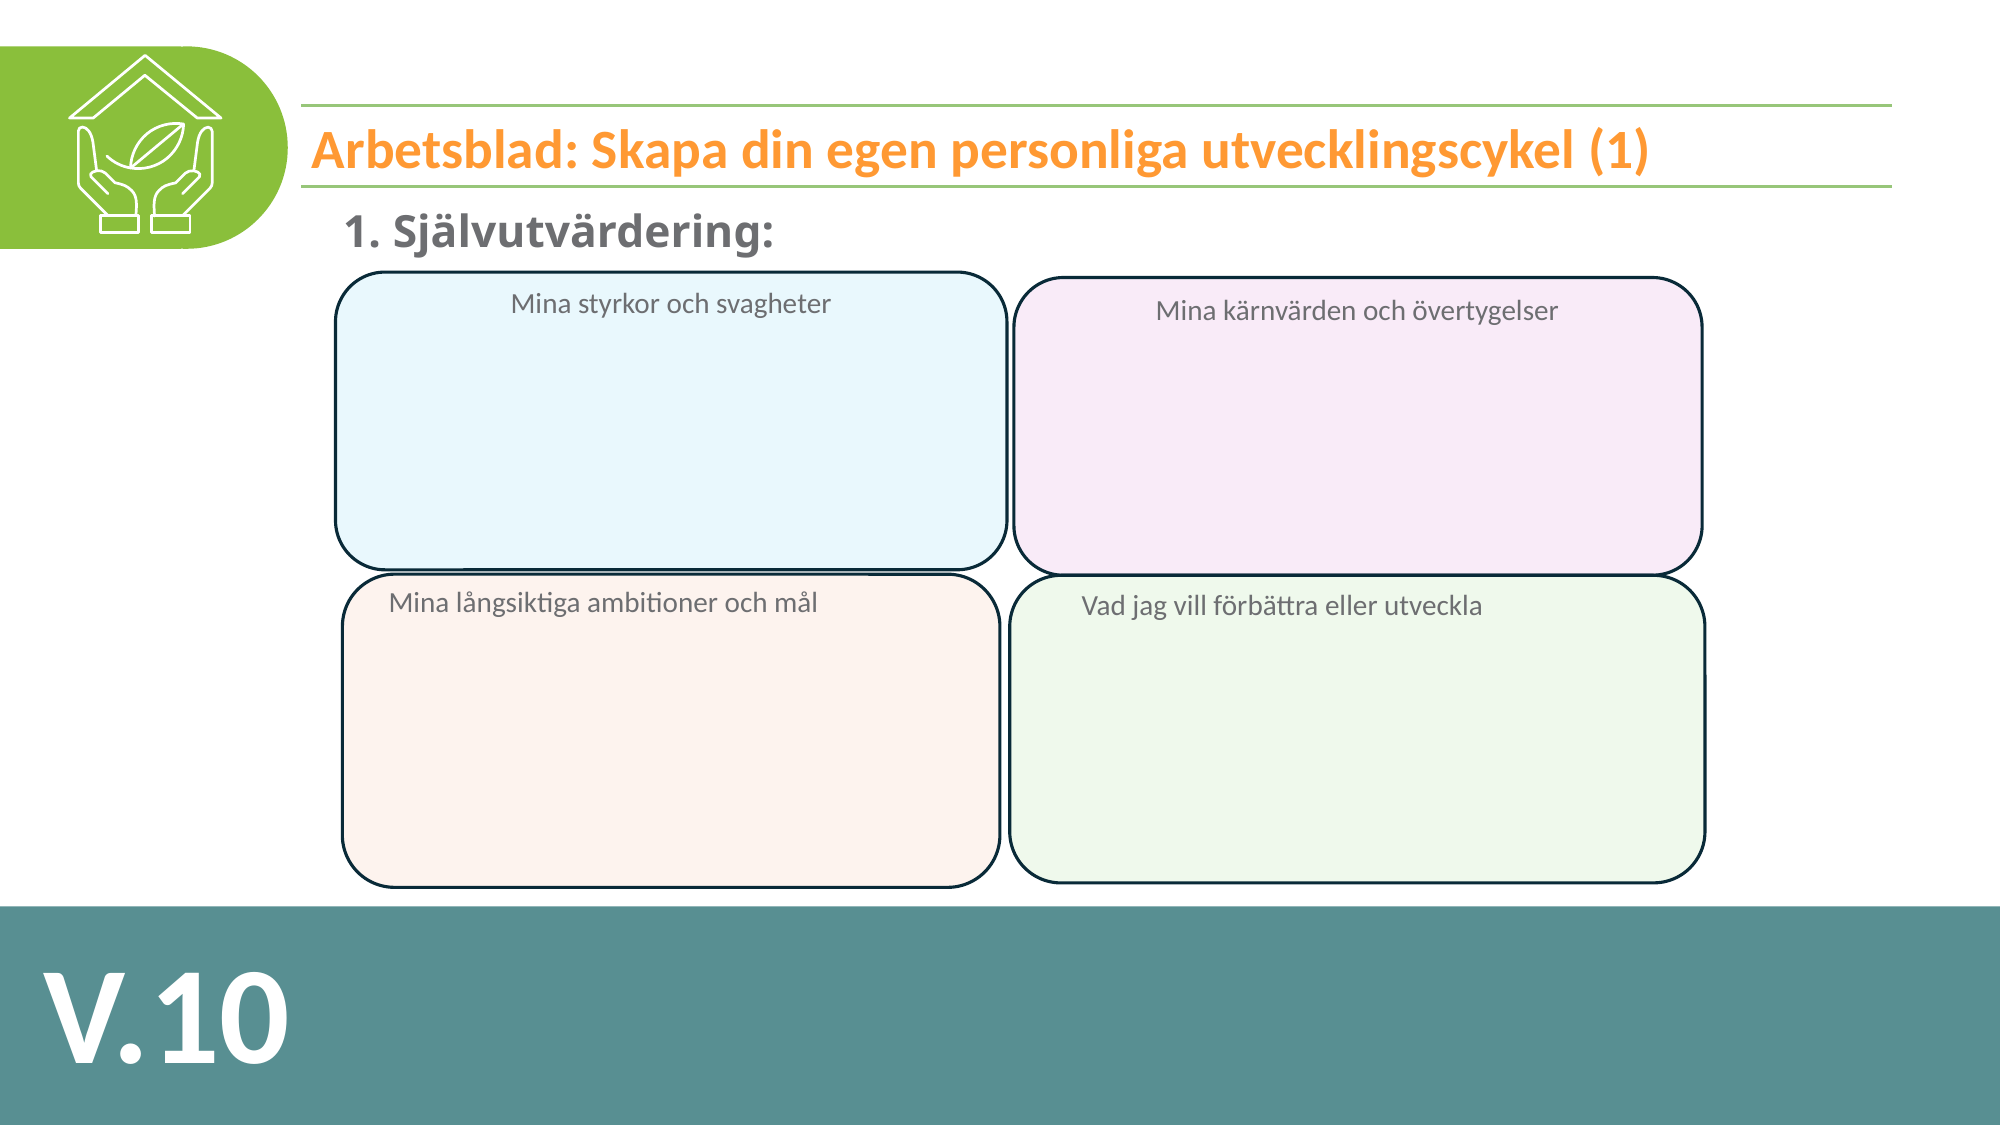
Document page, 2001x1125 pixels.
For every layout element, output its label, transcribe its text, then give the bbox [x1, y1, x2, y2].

text_box Mina långsiktiga ambitioner och mål [373, 575, 1012, 626]
text_box 1. Självutvärdering: [328, 195, 869, 299]
text_box V.10 [23, 957, 353, 1125]
text_box [1012, 275, 1704, 575]
text_box [340, 577, 1002, 889]
text_box [1008, 573, 1707, 885]
text_box Mina kärnvärden och övertygelser [1038, 283, 1677, 334]
list Arbetsblad: Skapa din egen personliga utvecklingscykel (1) [291, 83, 1904, 215]
text_box Vad jag vill förbättra eller utveckla [1066, 578, 1705, 629]
text_box [333, 282, 1009, 572]
text_box [360, 270, 983, 277]
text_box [68, 54, 222, 233]
text_box [0, 906, 2000, 1125]
text_box [0, 46, 288, 249]
text_box Mina styrkor och svagheter [352, 277, 991, 363]
